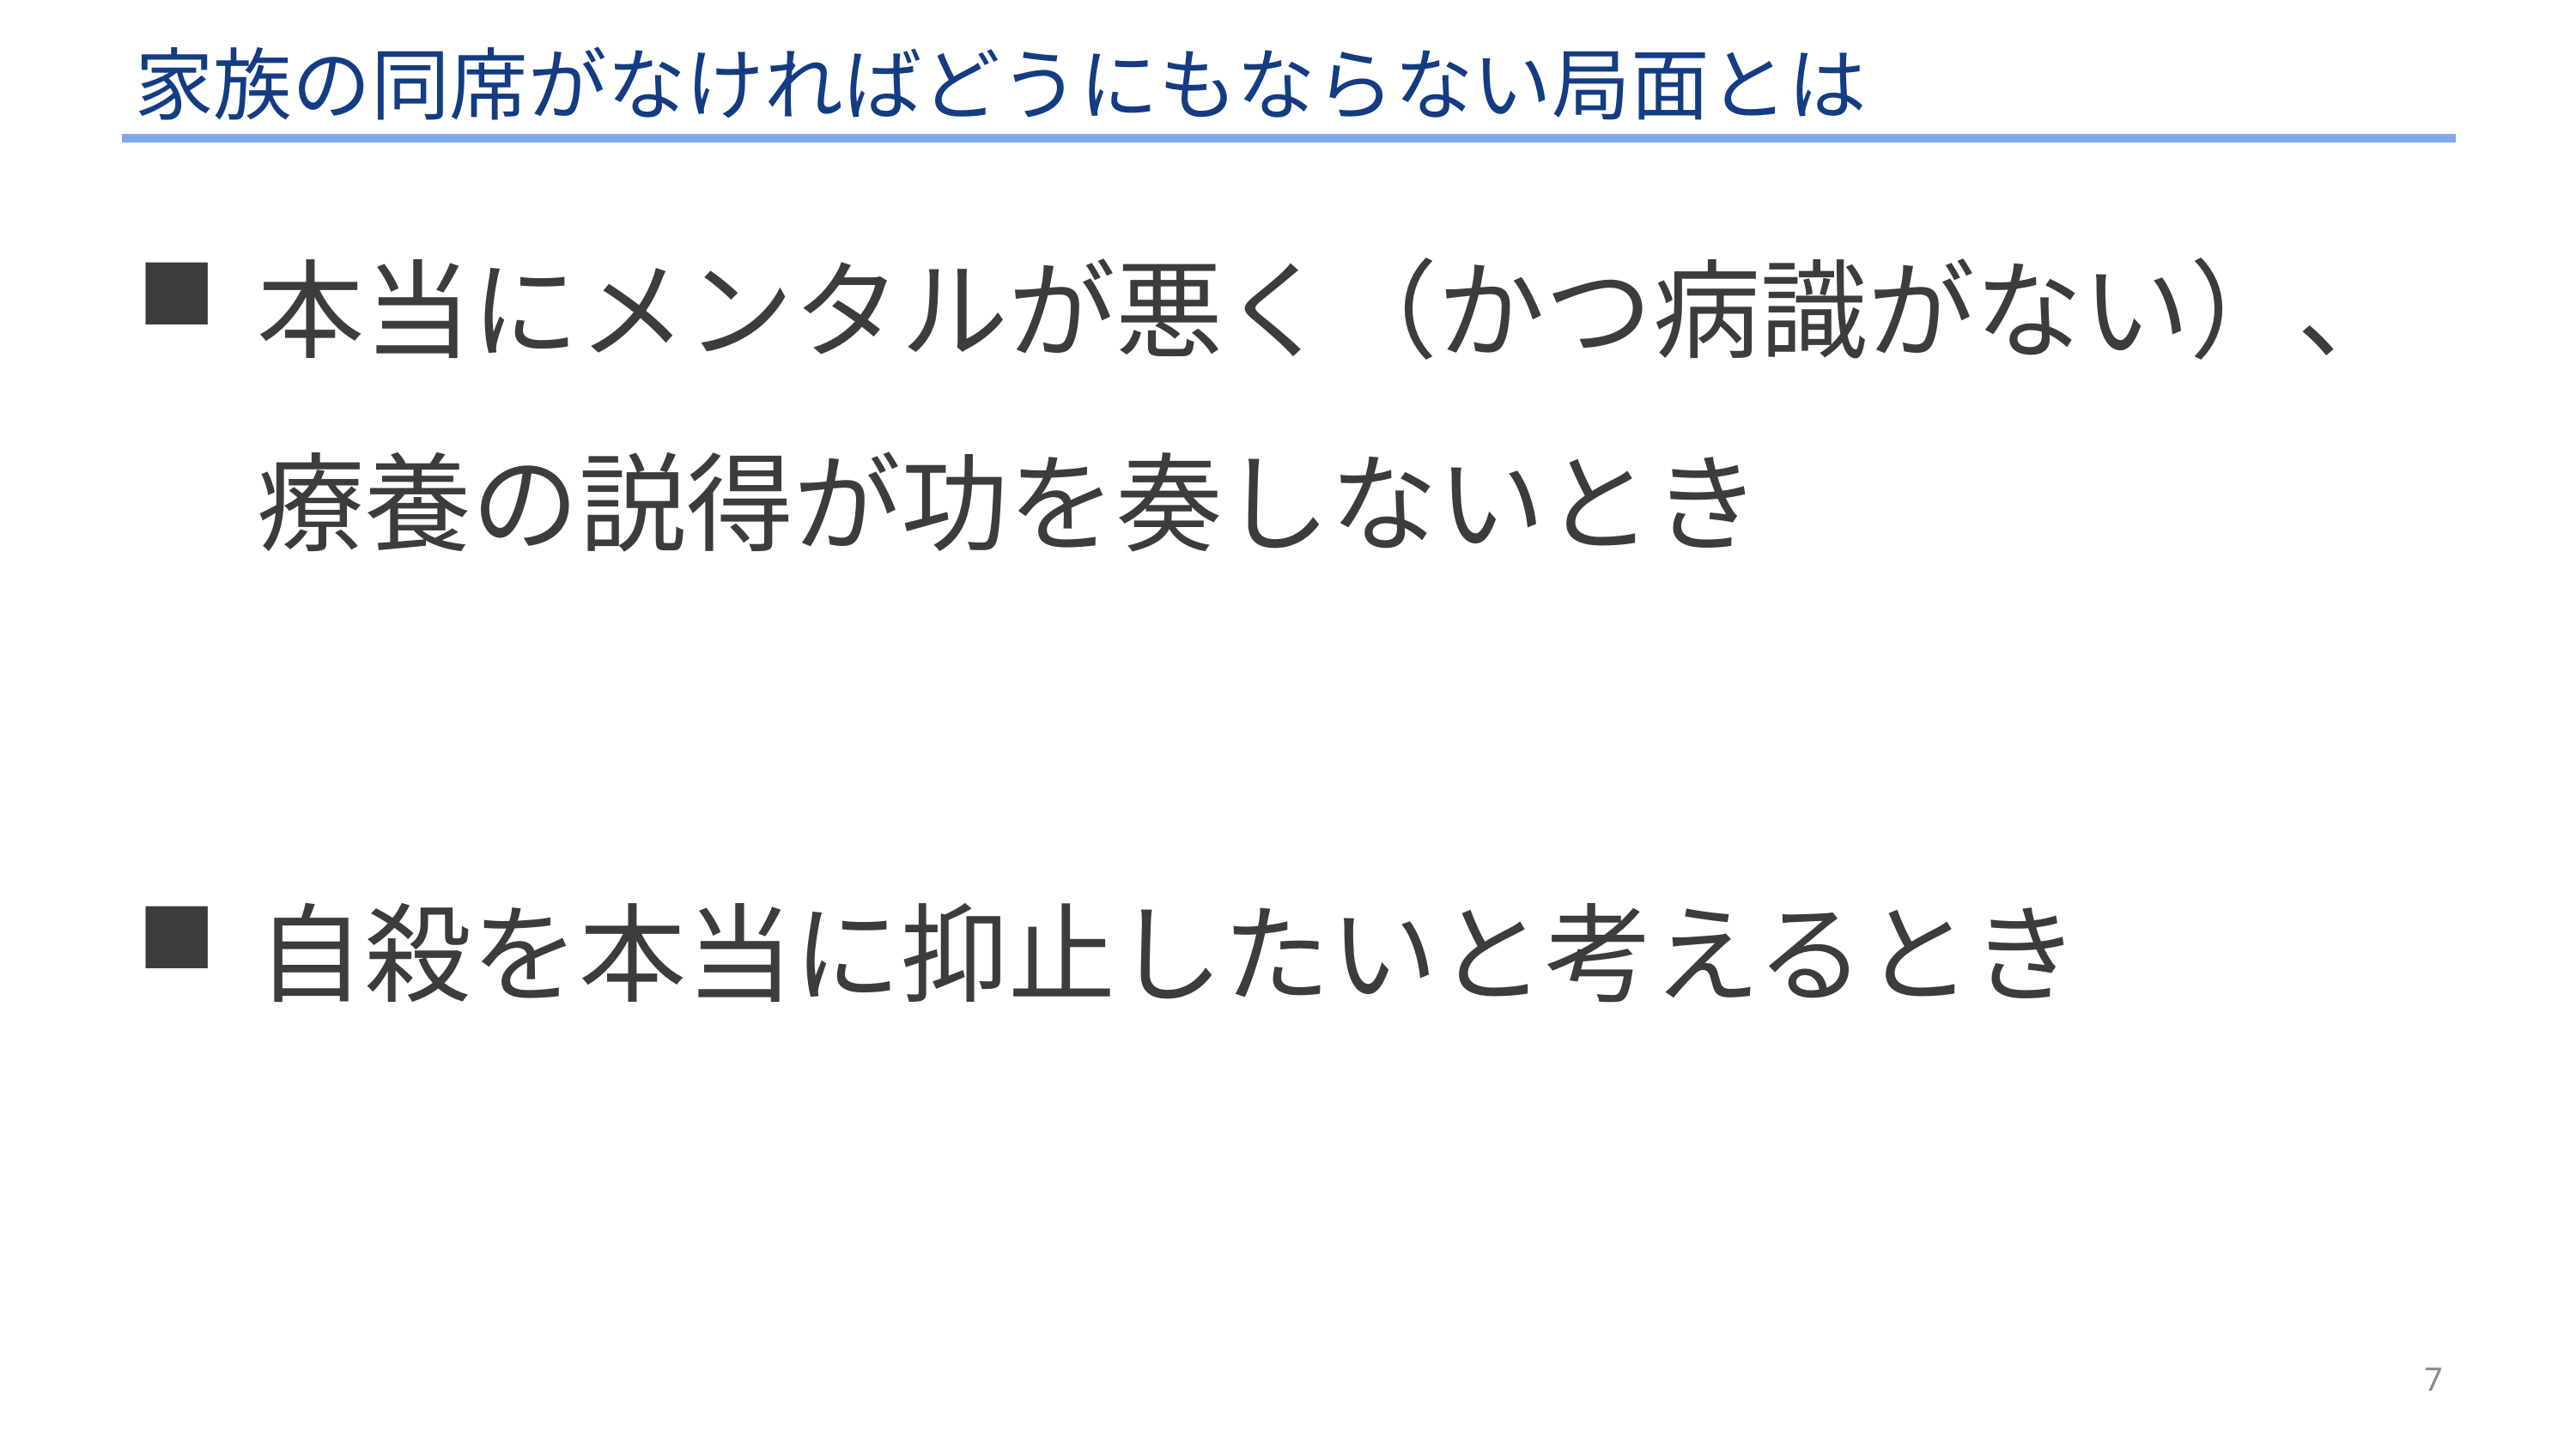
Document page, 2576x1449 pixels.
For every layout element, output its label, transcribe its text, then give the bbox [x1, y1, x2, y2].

slide_number 7 [2337, 1342, 2456, 1420]
title 家族の同席がなければどうにもならない局面とは [122, 39, 2454, 139]
list 本当にメンタルが悪く（かつ病識がない）、 療養の説得が功を奏しないとき 自殺を本当に抑止したいと考えるとき [124, 171, 2456, 1317]
